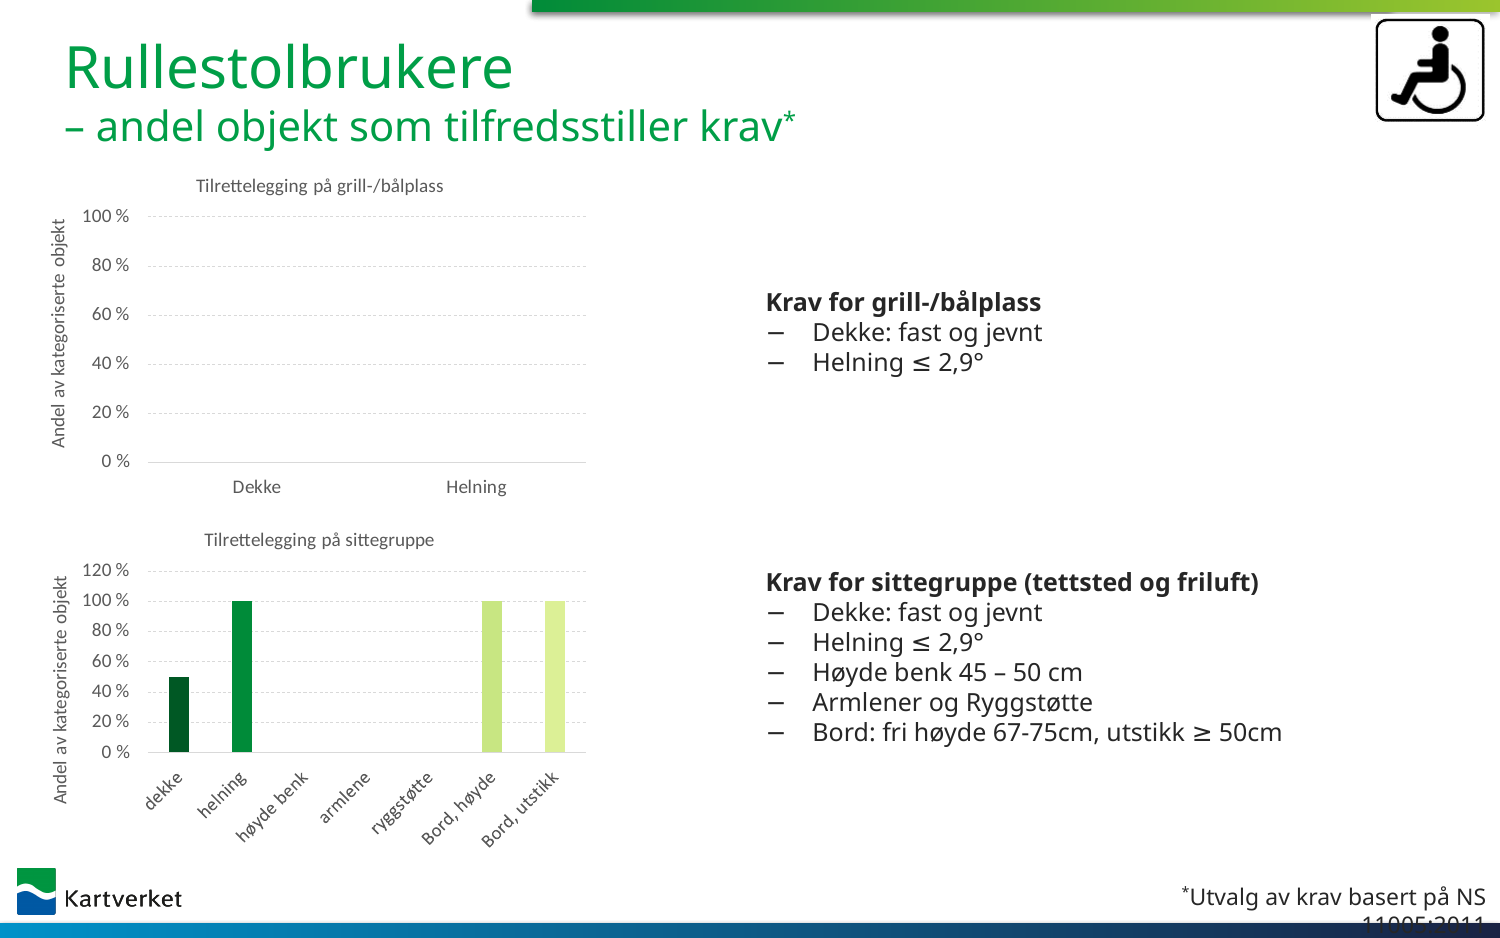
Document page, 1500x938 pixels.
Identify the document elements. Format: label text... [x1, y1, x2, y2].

text_box Rullestolbrukere – andel objekt som tilfredsstiller krav* [49, 14, 1431, 158]
text_box Krav for sittegruppe (tettsted og friluft) Dekke: fast og jevnt Helning ≤ 2,9° Høyde benk 45 – 50 cm Armlener og Ryggstøtte Bord: fri høyde 67-75cm, utstikk ≥ 50cm [750, 559, 1500, 754]
picture [41, 520, 597, 859]
picture [1371, 13, 1491, 127]
picture [41, 166, 597, 505]
text_box Krav for grill-/bålplass Dekke: fast og jevnt Helning ≤ 2,9° [750, 279, 1452, 384]
text_box *Utvalg av krav basert på NS 11005:2011 [1068, 873, 1500, 938]
